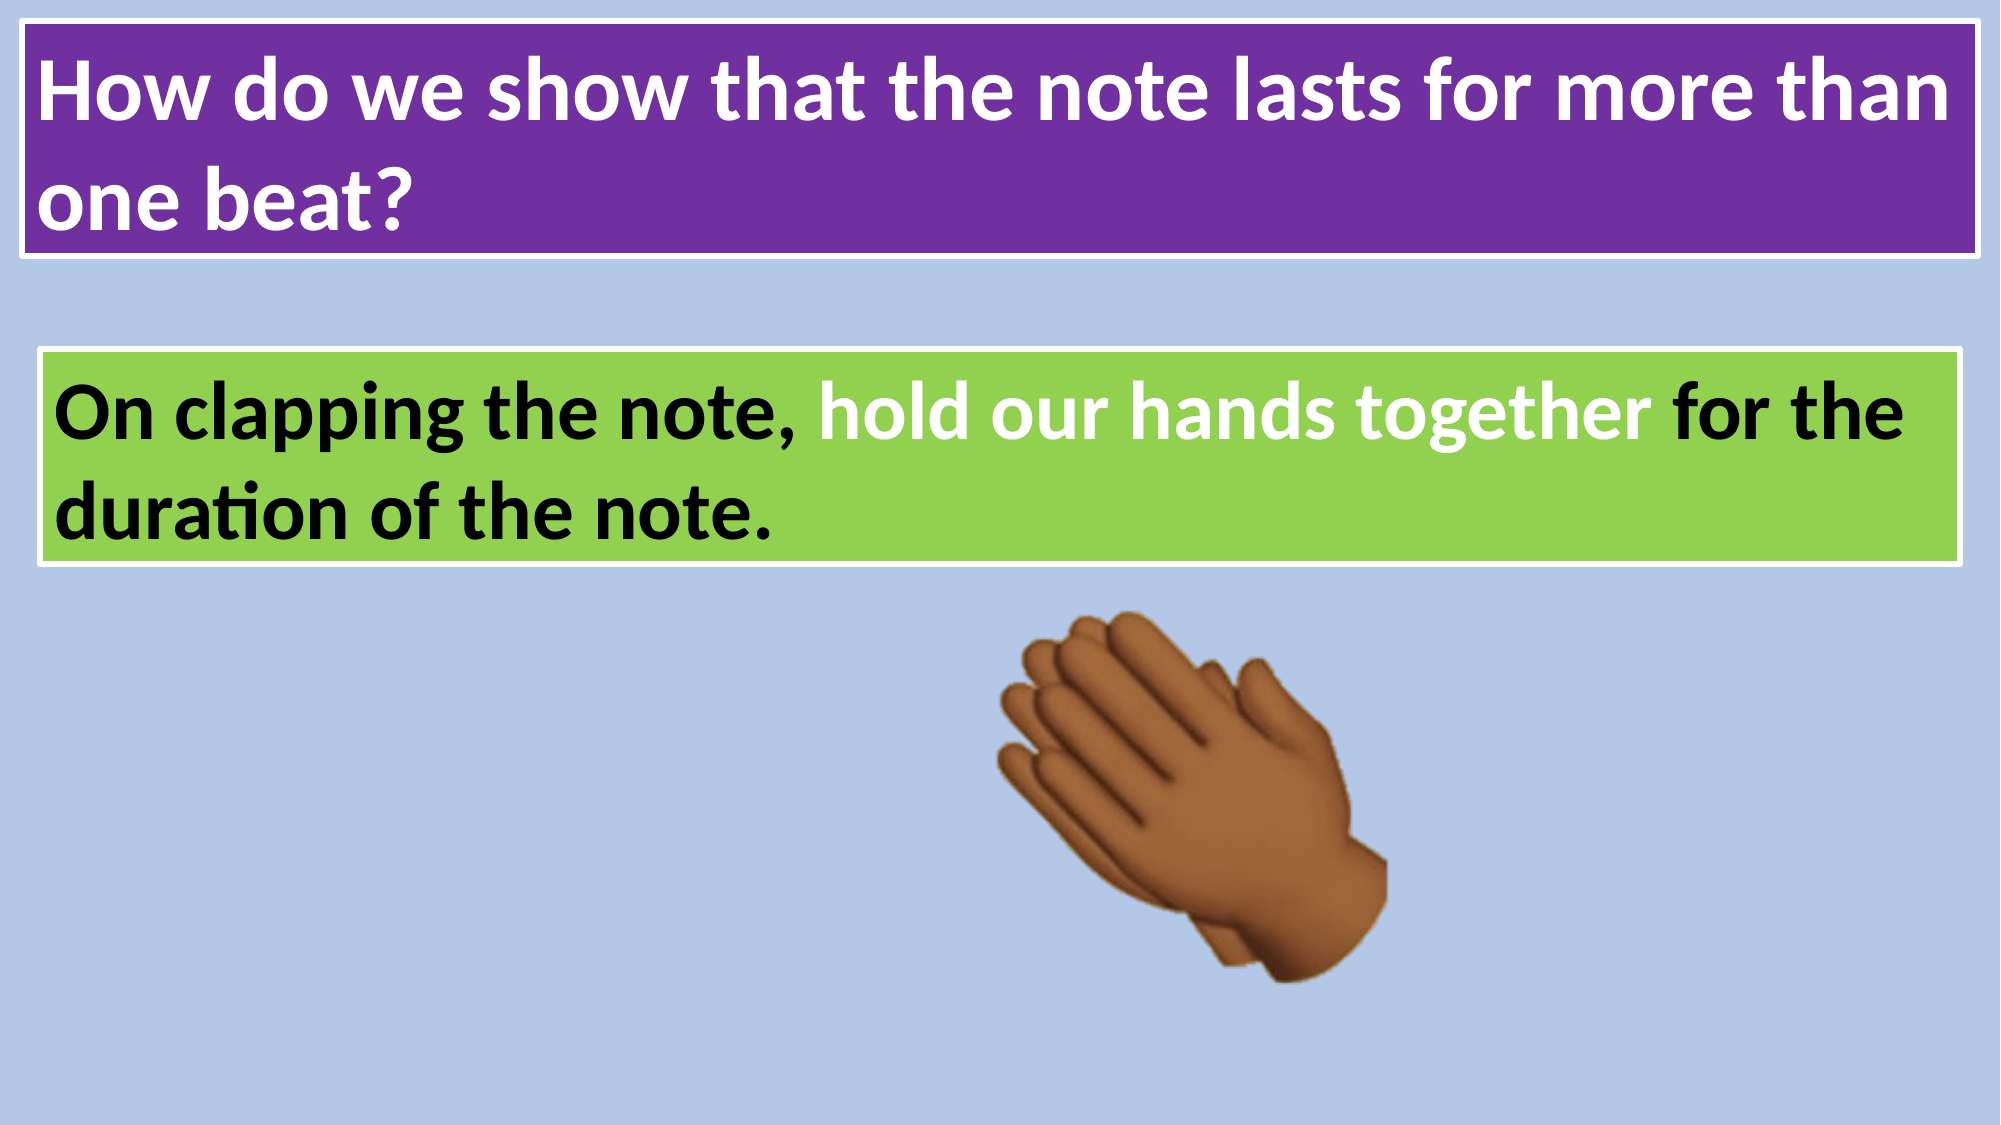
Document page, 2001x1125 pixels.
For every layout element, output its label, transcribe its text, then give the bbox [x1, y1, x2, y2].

picture [947, 549, 1438, 1044]
text_box On clapping the note, hold our hands together for the duration of the note. [40, 349, 1960, 564]
text_box How do we show that the note lasts for more than one beat? [22, 21, 1978, 256]
